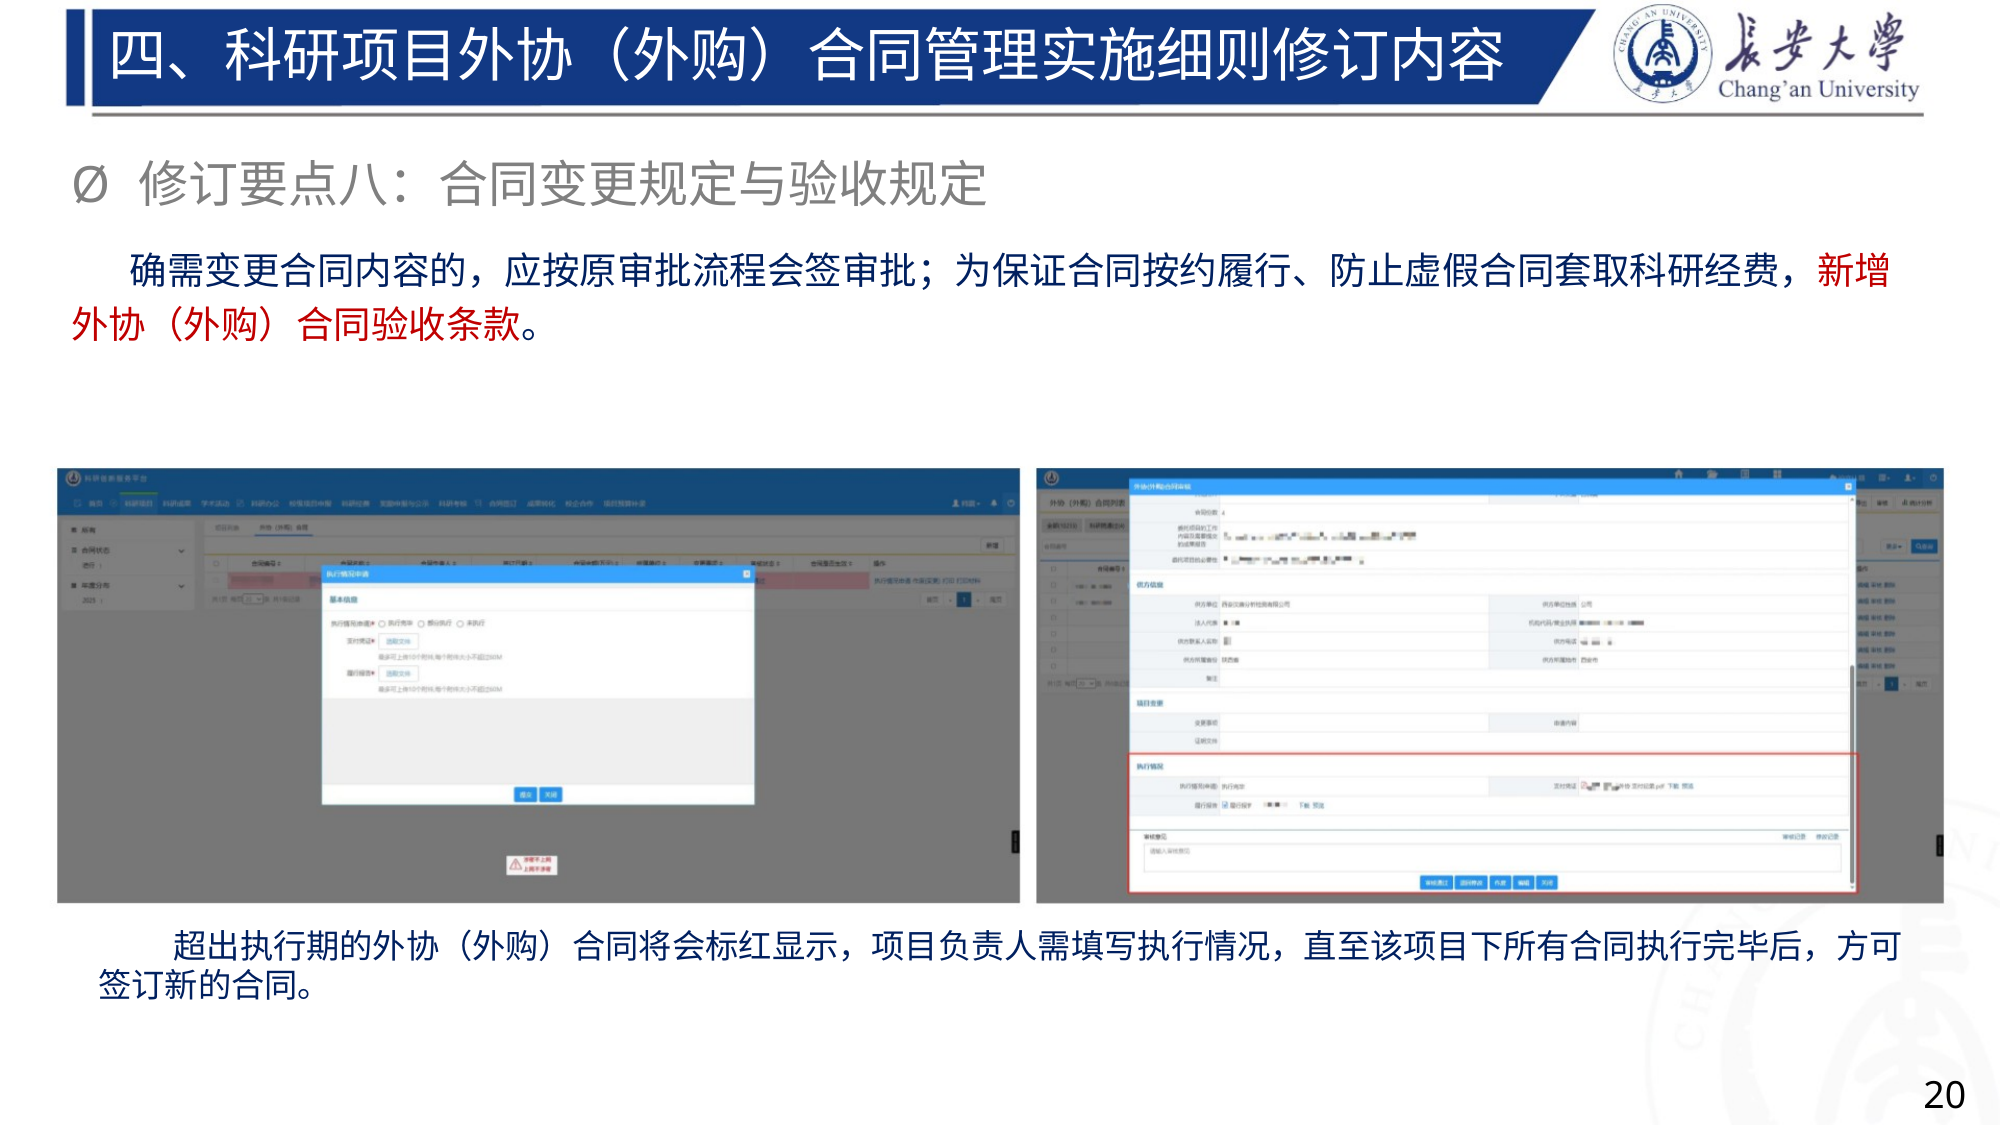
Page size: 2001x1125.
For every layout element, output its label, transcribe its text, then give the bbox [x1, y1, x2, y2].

text_box Ø 修订要点八：合同变更规定与验收规定 [71, 160, 1003, 213]
text_box 20 [1923, 1076, 1990, 1116]
text_box 超出执行期的外协（外购）合同将会标红显示，项目负责人需填写执行情况，直至该项目下所有合同执行完毕后，方可 签订新的合同。 [98, 930, 1932, 1005]
text_box [0, 0, 2000, 1125]
text_box 四、科研项目外协（外购）合同管理实施细则修订内容 [108, 27, 1534, 88]
text_box 确需变更合同内容的，应按原审批流程会签审批；为保证合同按约履行、防止虚假合同套取科研经费，新增 外协（外购）合同验收条款。 [71, 253, 1918, 347]
